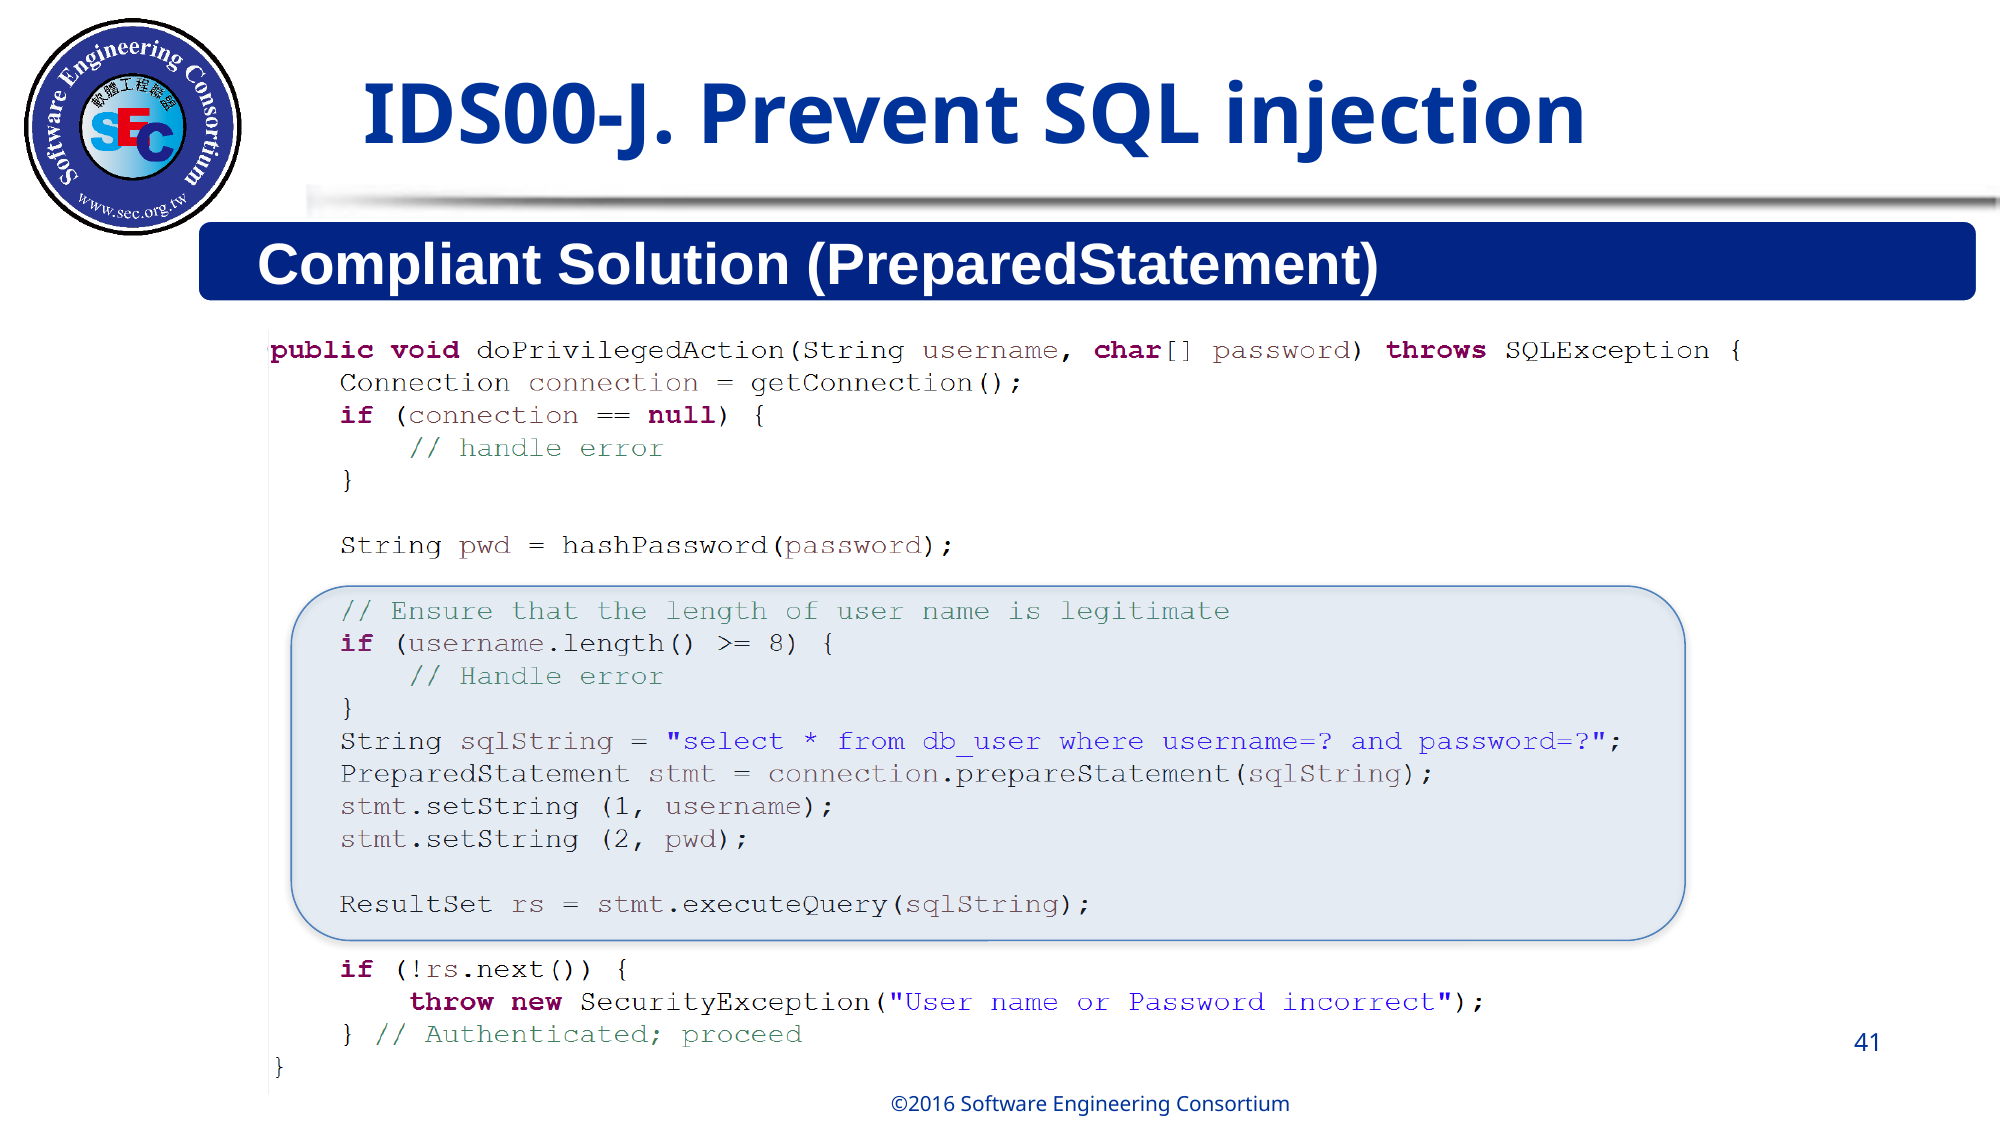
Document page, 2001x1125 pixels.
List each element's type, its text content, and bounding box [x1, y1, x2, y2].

title IDS00-J. Prevent SQL injection [348, 42, 2000, 179]
picture [267, 330, 1757, 1095]
picture [306, 184, 2000, 223]
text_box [196, 219, 1979, 303]
slide_number ‹#› [1762, 1019, 1898, 1094]
picture [0, 0, 265, 259]
